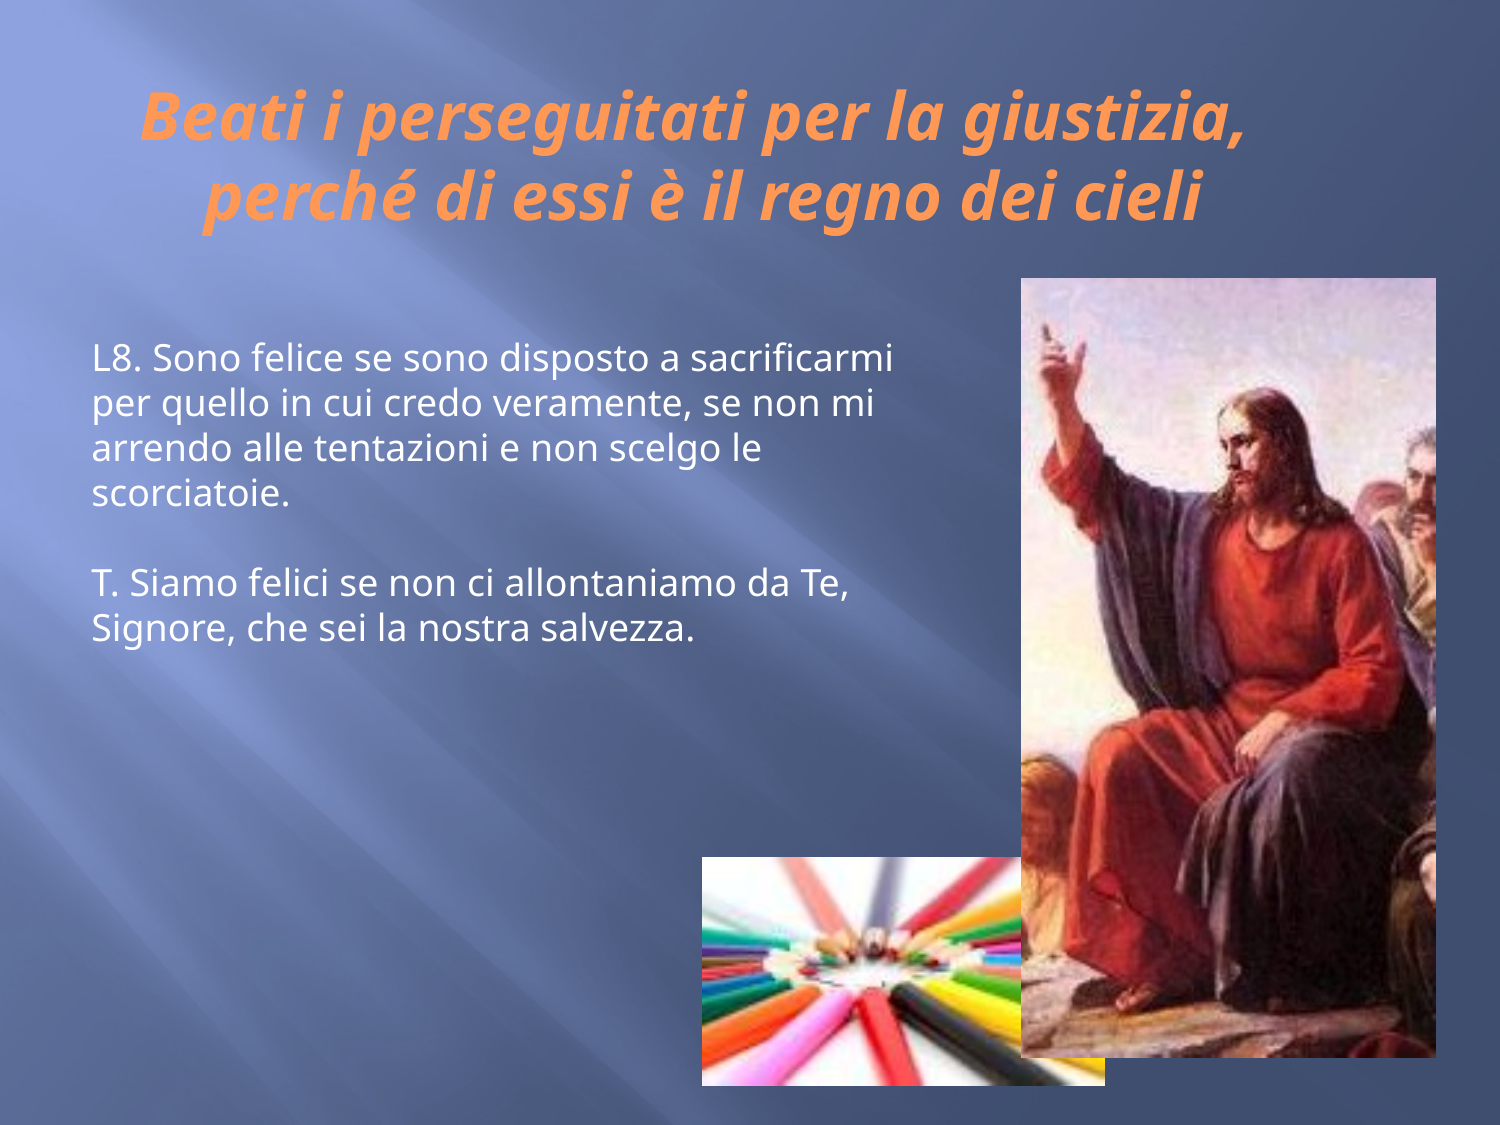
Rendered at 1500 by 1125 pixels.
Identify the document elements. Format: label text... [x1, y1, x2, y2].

picture [702, 278, 1436, 1086]
text_box Beati i perseguitati per la giustizia, perché di essi è il regno dei cieli [124, 66, 1283, 242]
text_box L8. Sono felice se sono disposto a sacrificarmi per quello in cui credo veramente, se non mi arrendo alle tentazioni e non scelgo le scorciatoie. T. Siamo felici se non ci allontaniamo da Te, Signore, che sei la nostra salvezza. [76, 326, 963, 656]
